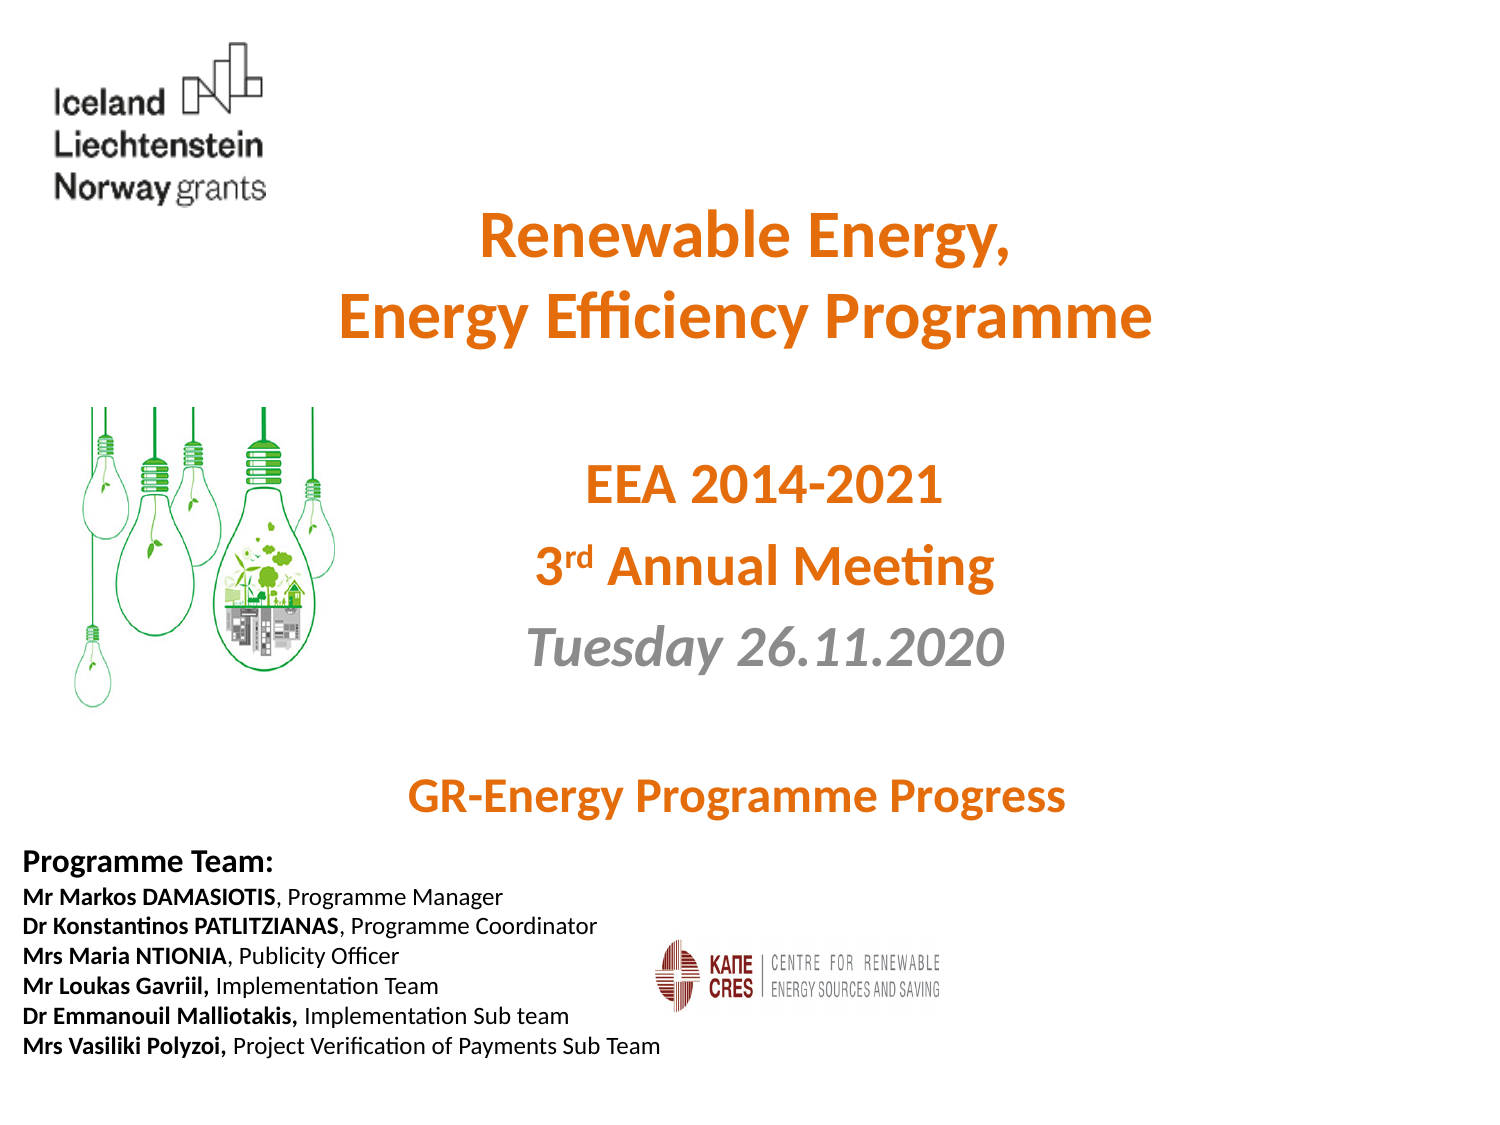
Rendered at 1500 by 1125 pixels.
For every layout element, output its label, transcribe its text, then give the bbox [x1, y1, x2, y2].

text_box GR-Energy Programme Progress Programme Team: Mr Markos DAMASIOTIS, Programme Manager Dr Konstantinos PATLITZIANAS, Programme Coordinator Mrs Maria NTIONIA, Publicity Officer Mr Loukas Gavriil, Implementation Team Dr Emmanouil Malliotakis, Implementation Sub team Mrs Vasiliki Polyzoi, Project Verification of Payments Sub Team [7, 761, 1467, 1092]
picture [655, 934, 940, 1018]
picture [52, 42, 266, 209]
picture [40, 406, 370, 716]
title Renewable Energy, Energy Efficiency Programme [59, 99, 1449, 361]
subtitle EEA 2014-2021 3rd Annual Meeting Tuesday 26.11.2020 [202, 346, 1328, 761]
